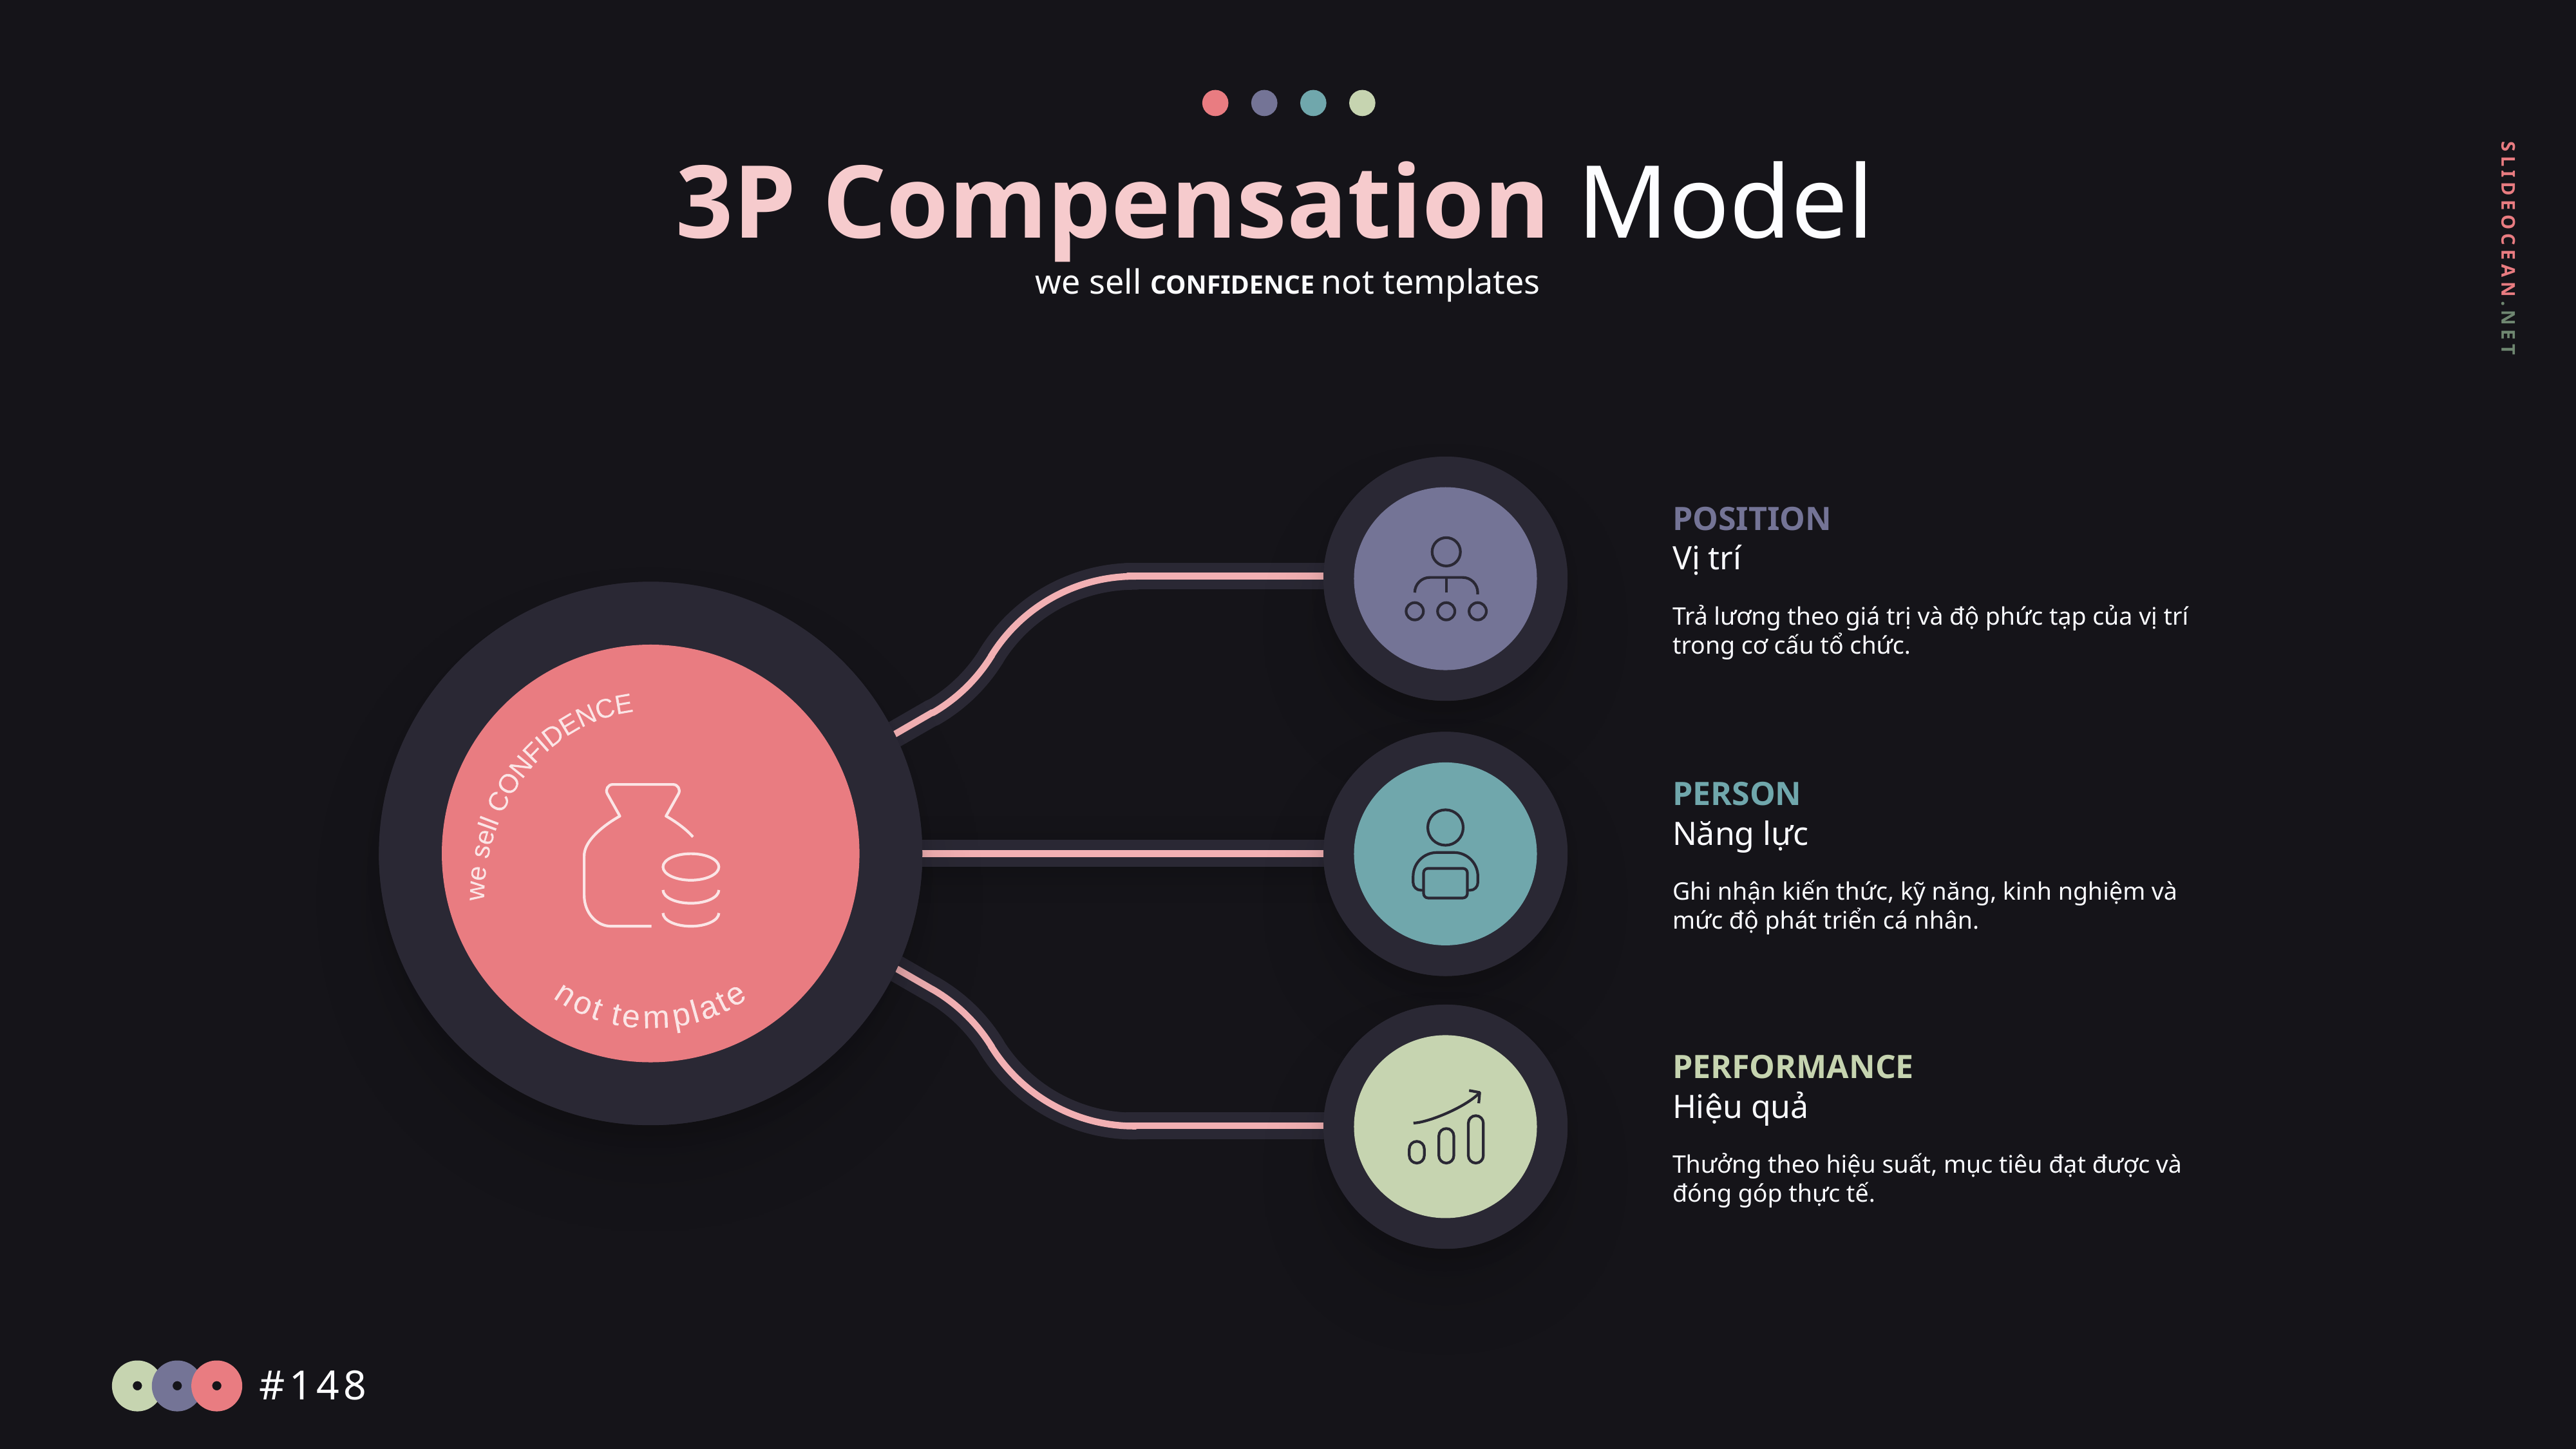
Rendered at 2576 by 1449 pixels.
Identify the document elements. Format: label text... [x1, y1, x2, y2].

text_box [1323, 456, 1568, 701]
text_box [923, 789, 1323, 853]
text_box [378, 581, 923, 1126]
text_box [474, 701, 828, 1102]
text_box [1201, 89, 1230, 117]
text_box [1662, 493, 2237, 665]
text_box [1662, 768, 2237, 940]
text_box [679, 399, 1331, 789]
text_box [1323, 1004, 1568, 1249]
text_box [679, 854, 1331, 1304]
text_box we sell CONFIDENCE not templates [1026, 255, 1550, 306]
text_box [1323, 731, 1568, 977]
text_box 3P Compensation Model [666, 132, 1910, 263]
text_box [1299, 89, 1328, 117]
text_box [1348, 89, 1377, 117]
text_box #148 [259, 1359, 1142, 1408]
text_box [1662, 1041, 2237, 1213]
text_box [1250, 89, 1279, 117]
